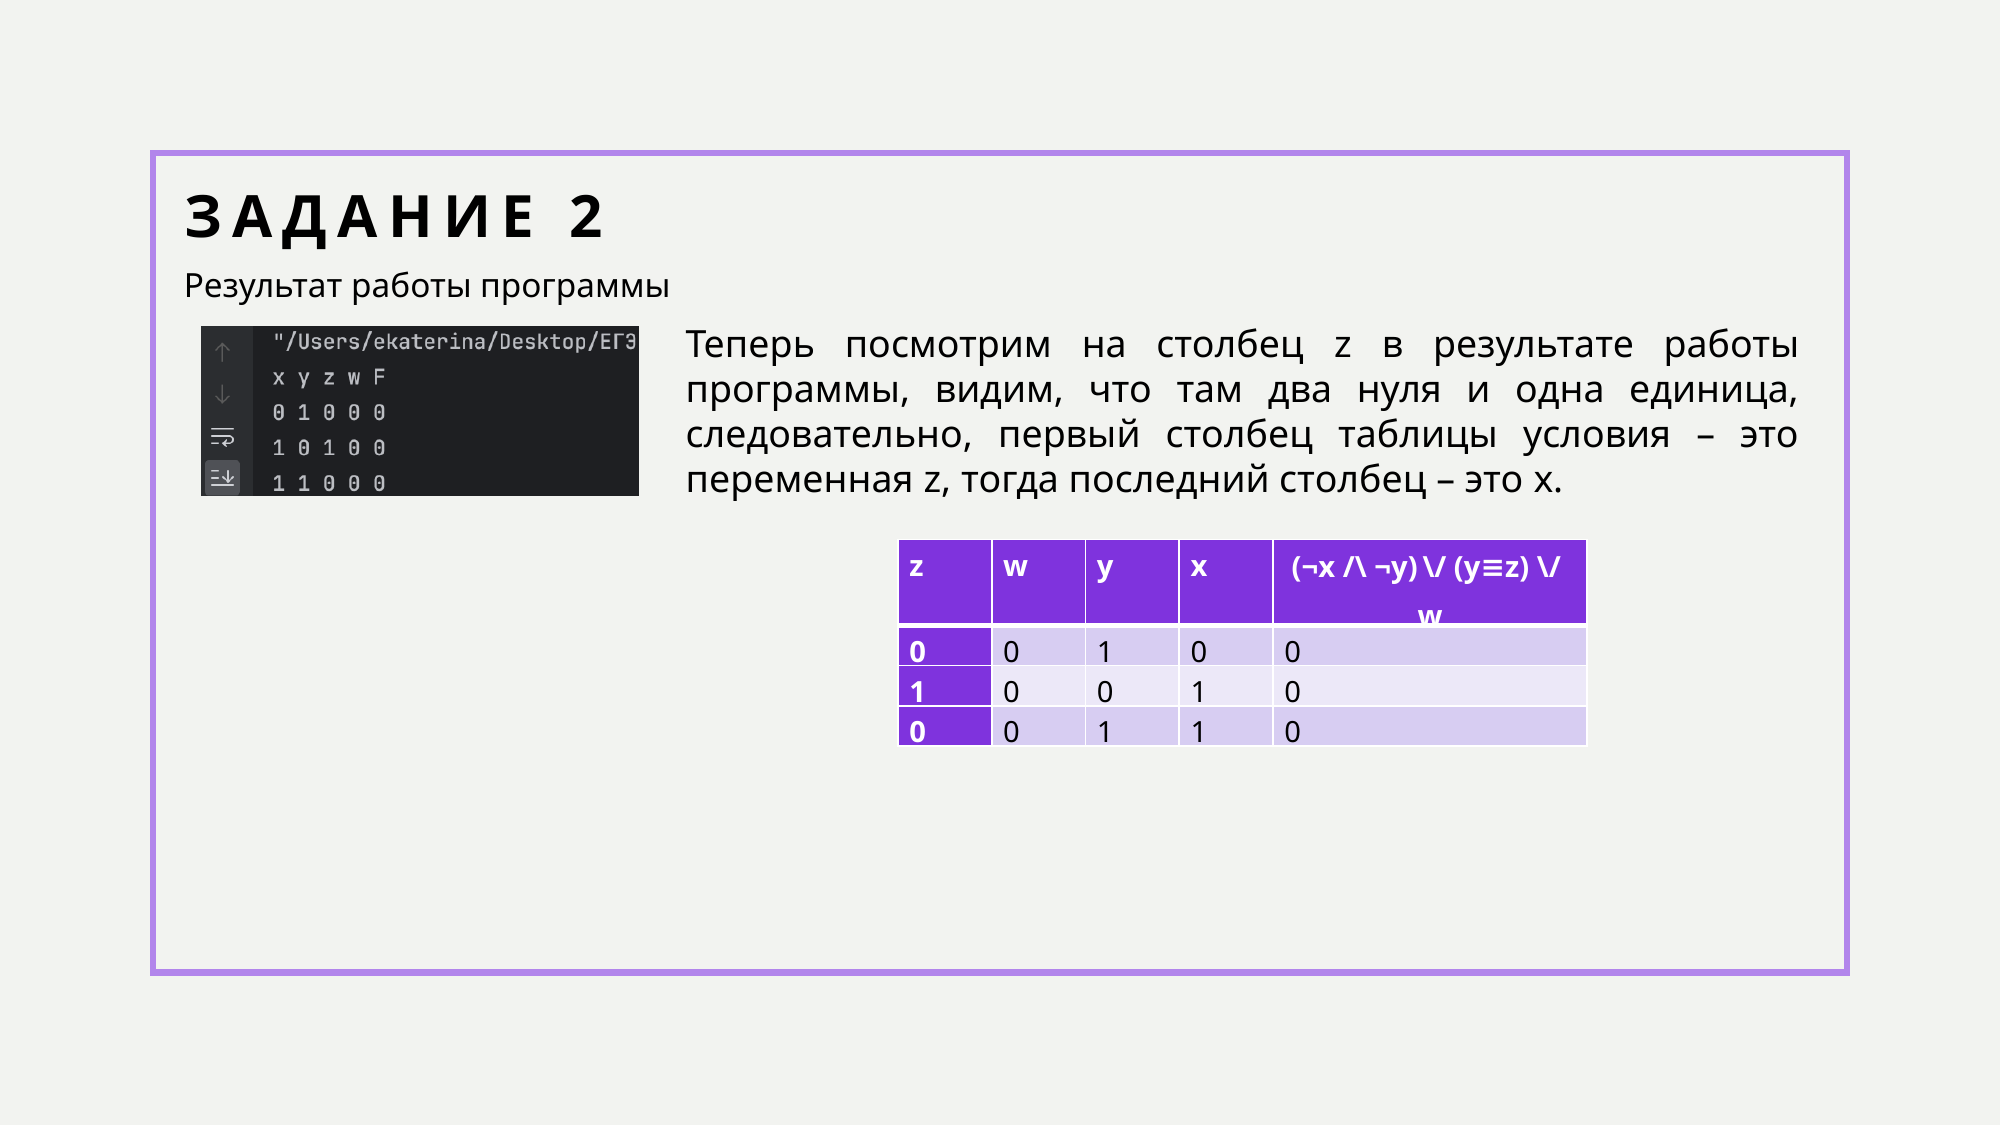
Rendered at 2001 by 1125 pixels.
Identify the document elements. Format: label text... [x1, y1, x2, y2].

table_cell 0 [1274, 628, 1586, 665]
table_cell 0 [1180, 628, 1272, 665]
table_header x [1180, 540, 1272, 623]
text_box Теперь посмотрим на столбец z в результате работы программы, видим, что там два нуля и одна единица, следовательно, первый столбец таблицы условия – это переменная z, тогда последний столбец – это x. [670, 312, 1815, 508]
table_cell 0 [993, 666, 1085, 705]
table_cell 0 [993, 628, 1085, 665]
table_cell 0 [1086, 666, 1178, 705]
table_header z [899, 540, 991, 623]
table_cell 1 [1086, 628, 1178, 665]
table_cell 0 [899, 707, 991, 745]
table_header y [1086, 540, 1178, 623]
picture [201, 326, 639, 496]
table_cell 0 [899, 628, 991, 665]
table_header w [993, 540, 1085, 623]
text_box Результат работы программы [169, 256, 1823, 312]
table_cell 0 [1274, 666, 1586, 705]
table_cell 1 [1180, 707, 1272, 745]
table_cell 1 [899, 666, 991, 705]
table_cell 0 [1274, 707, 1586, 745]
table_cell 0 [993, 707, 1085, 745]
table_cell 1 [1180, 666, 1272, 705]
title Задание 2 [169, 80, 1642, 257]
table_cell 1 [1086, 707, 1178, 745]
table_header (¬x /\ ¬y) \/ (y≡z) \/ w [1274, 540, 1586, 623]
